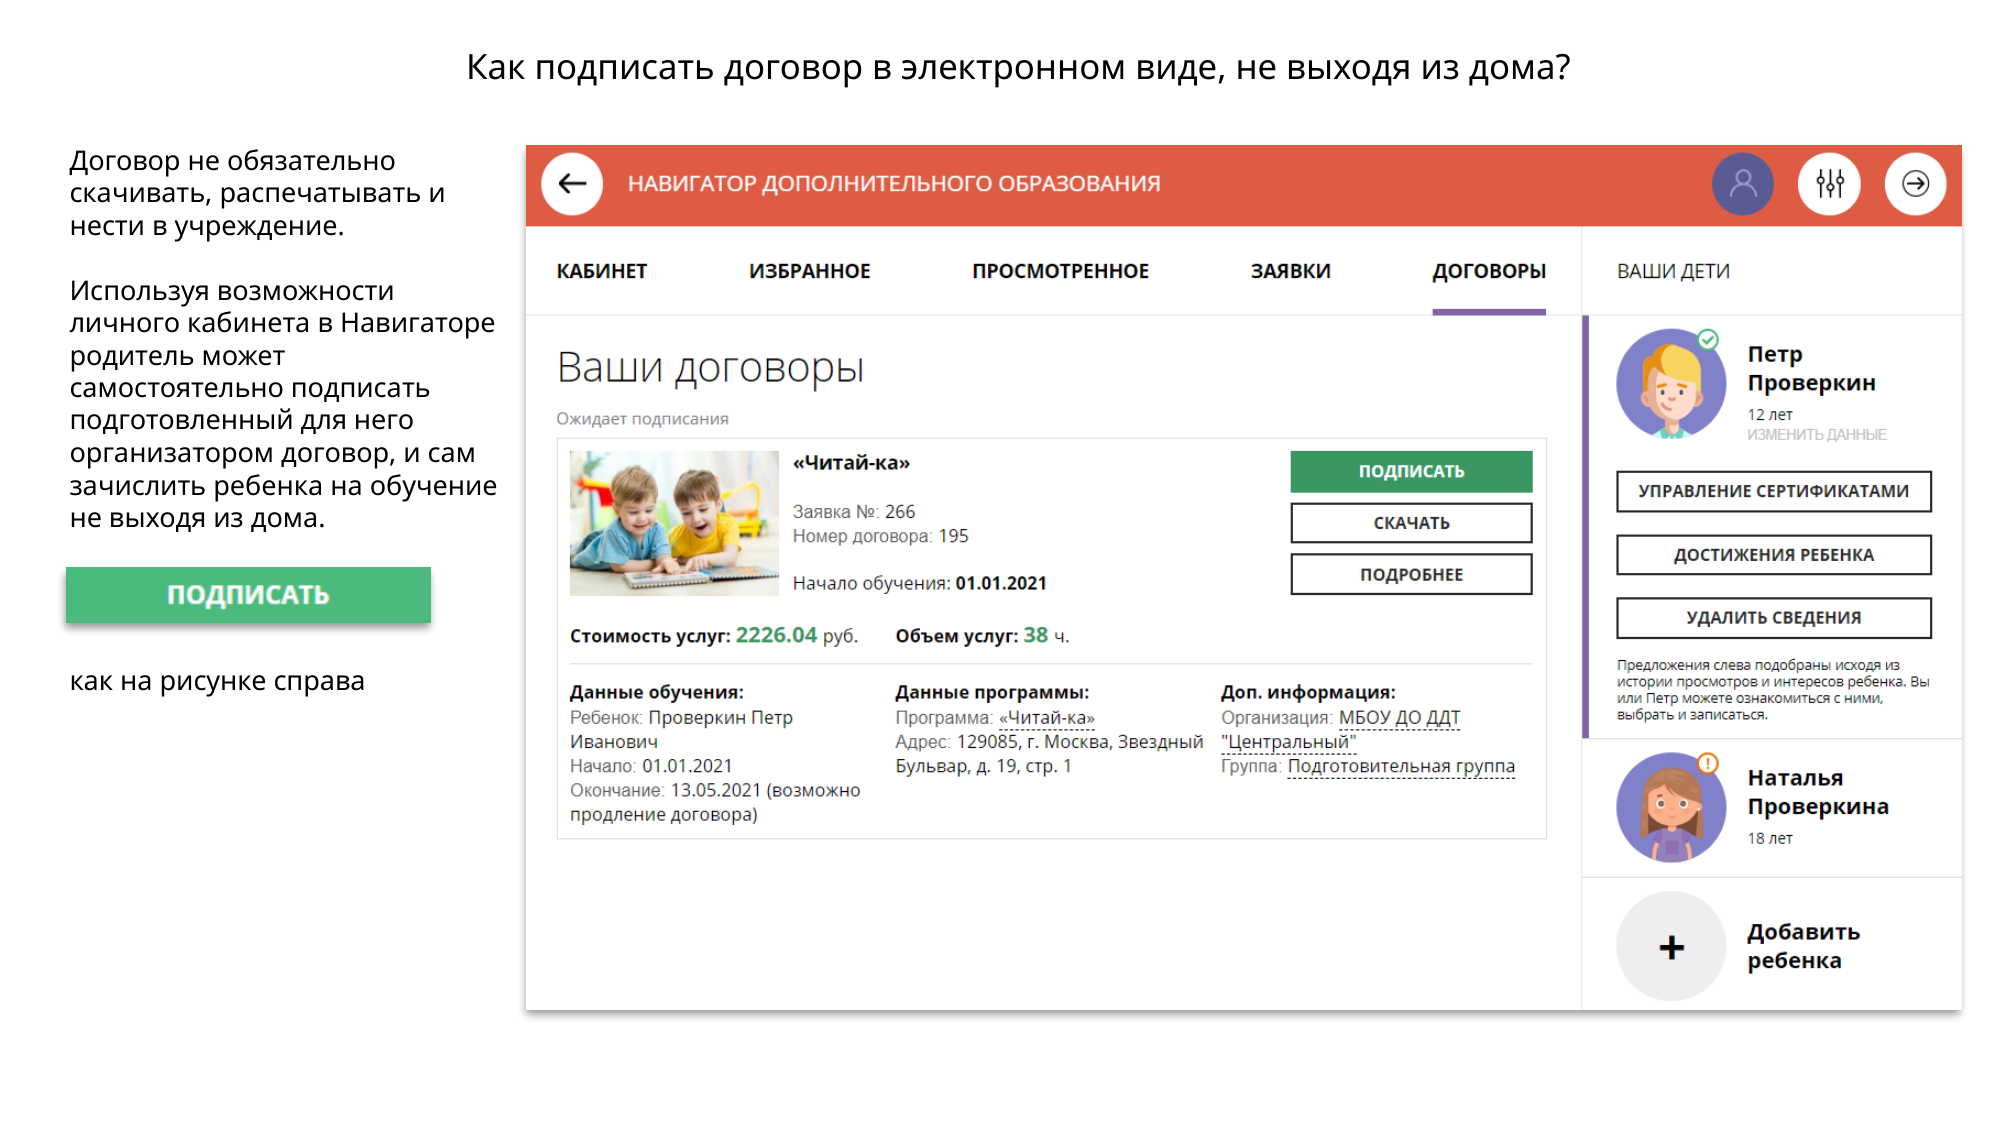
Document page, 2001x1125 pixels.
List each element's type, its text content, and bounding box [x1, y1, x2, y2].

text_box Договор не обязательно скачивать, распечатывать и нести в учреждение. Используя возможности личного кабинета в Навигаторе родитель может самостоятельно подписать подготовленный для него организатором договор, и сам зачислить ребенка на обучение не выходя из дома. Для этого нужно нажать на как на рисунке справа [54, 135, 519, 703]
title Как подписать договор в электронном виде, не выходя из дома? [75, 41, 1962, 95]
picture [66, 567, 431, 623]
picture [526, 145, 1962, 1016]
